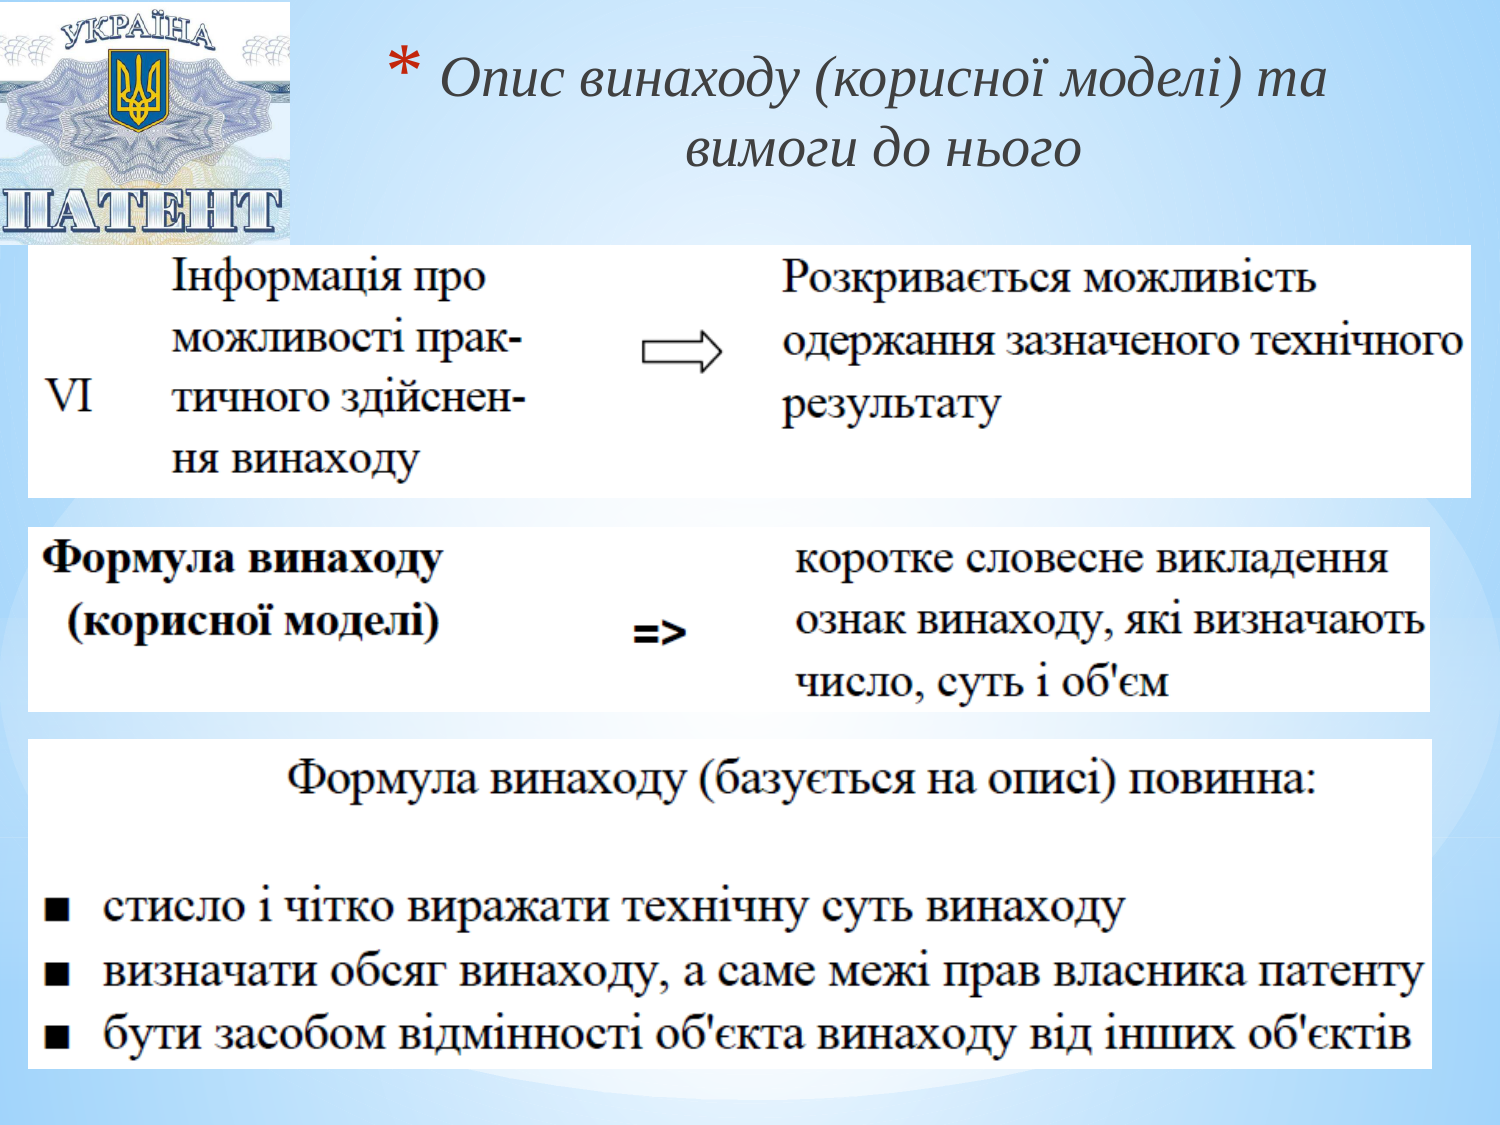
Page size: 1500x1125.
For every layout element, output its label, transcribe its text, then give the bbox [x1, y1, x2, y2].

picture [0, 2, 1471, 498]
picture [27, 739, 1432, 1069]
text_box Опис винаходу (корисної моделі) та вимоги до нього [295, 30, 1427, 171]
picture [28, 526, 1431, 712]
